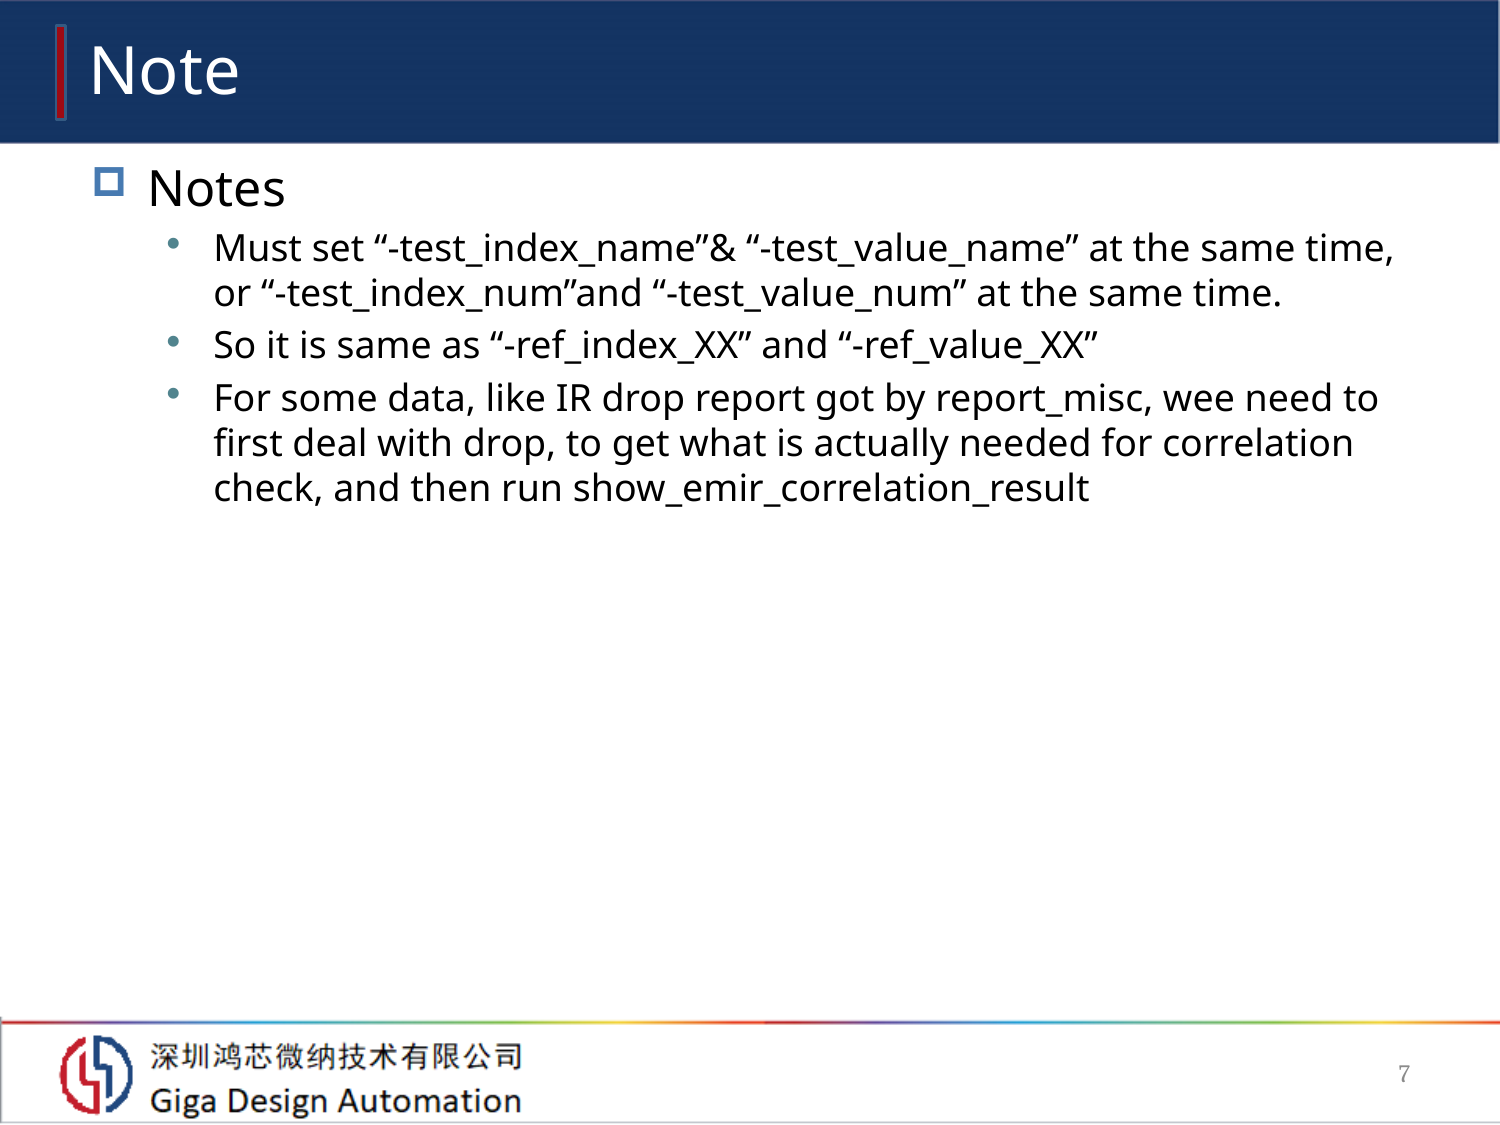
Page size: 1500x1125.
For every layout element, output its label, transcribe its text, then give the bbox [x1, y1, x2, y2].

list Notes Must set “-test_index_name”& “-test_value_name” at the same time, or “-test_index_num”and “-test_value_num” at the same time. So it is same as “-ref_index_XX” and “-ref_value_XX” For some data, like IR drop report got by report_misc, wee need to first deal with drop, to get what is actually needed for correlation check, and then run show_emir_correlation_result [76, 149, 1424, 1012]
slide_number 7 [1074, 1042, 1425, 1103]
picture [0, 0, 1500, 1125]
title Note [73, 20, 1424, 138]
